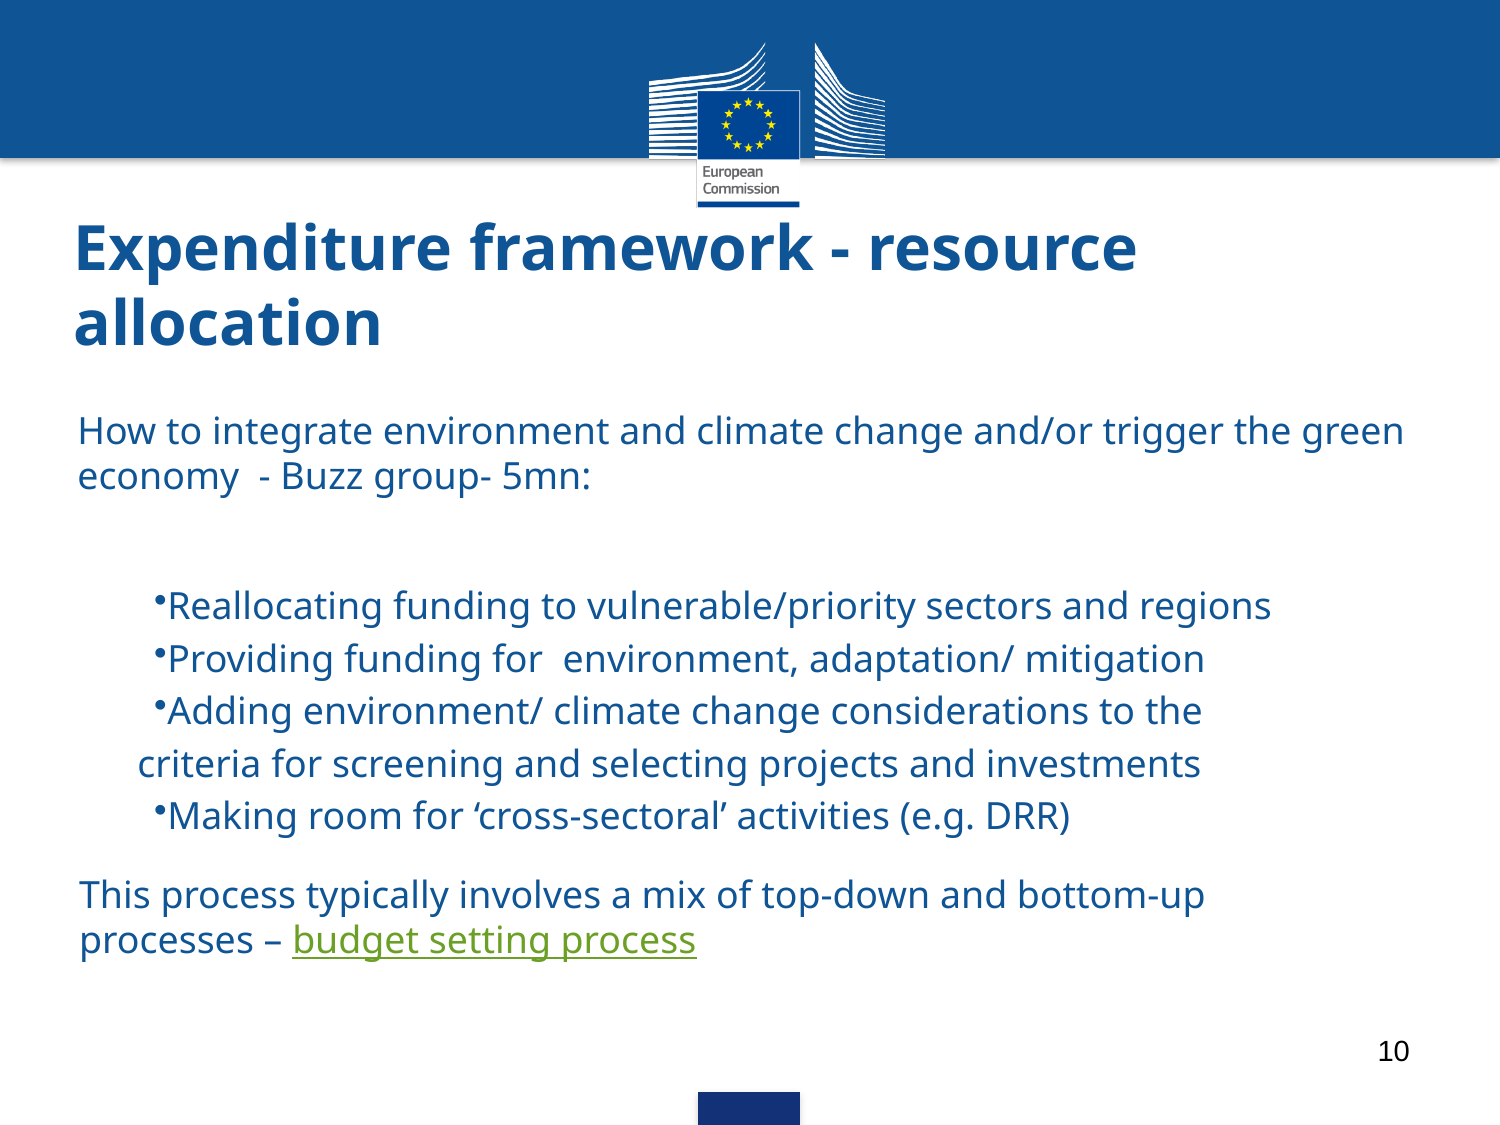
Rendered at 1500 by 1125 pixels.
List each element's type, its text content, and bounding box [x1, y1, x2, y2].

picture [649, 42, 885, 181]
text_box Reallocating funding to vulnerable/priority sectors and regions Providing funding for environment, adaptation/ mitigation Adding environment/ climate change considerations to the criteria for screening and selecting projects and investments Making room for ‘cross-sectoral’ activities (e.g. DRR) This process typically involves a mix of top-down and bottom-up processes – budget setting process [64, 574, 1365, 975]
text_box How to integrate environment and climate change and/or trigger the green economy - Buzz group- 5mn: [62, 399, 1438, 531]
slide_number 10 [1074, 1024, 1426, 1103]
title Expenditure framework - resource allocation [0, 181, 1350, 385]
